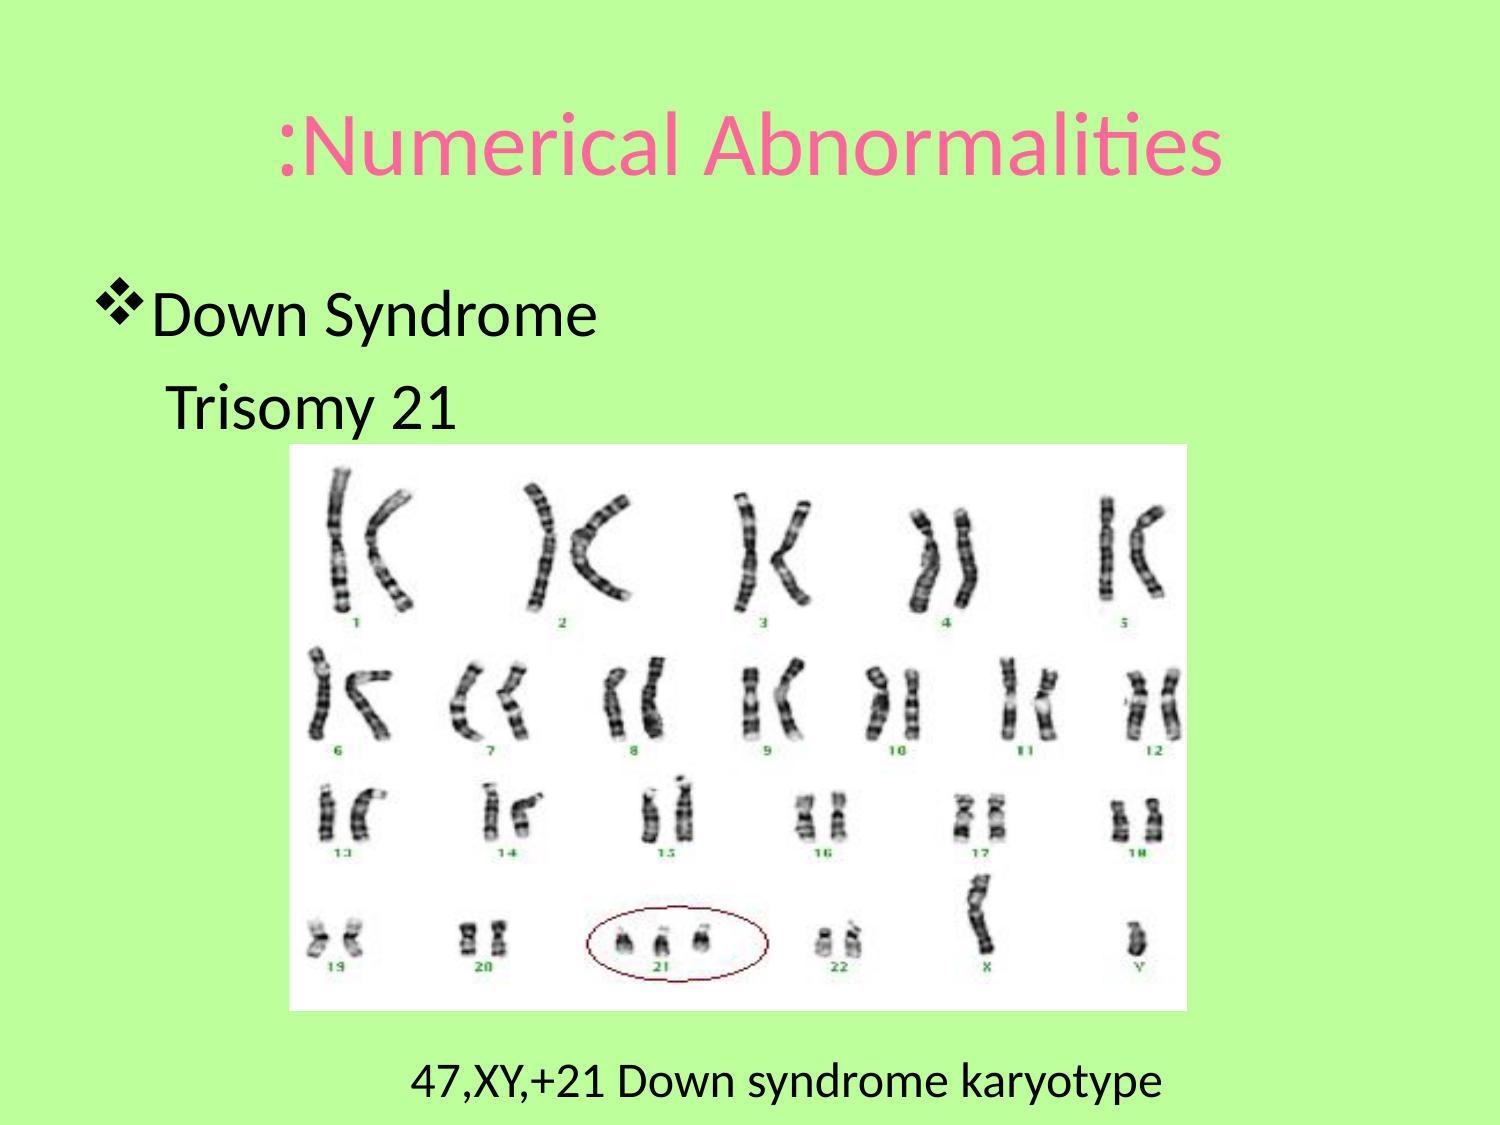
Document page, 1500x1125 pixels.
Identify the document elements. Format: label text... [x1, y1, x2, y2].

text_box 47,XY,+21 Down syndrome karyotype [395, 1040, 1227, 1115]
title Numerical Abnormalities: [75, 45, 1425, 233]
picture [289, 444, 1188, 1011]
list Down Syndrome Trisomy 21 [75, 262, 1425, 1005]
